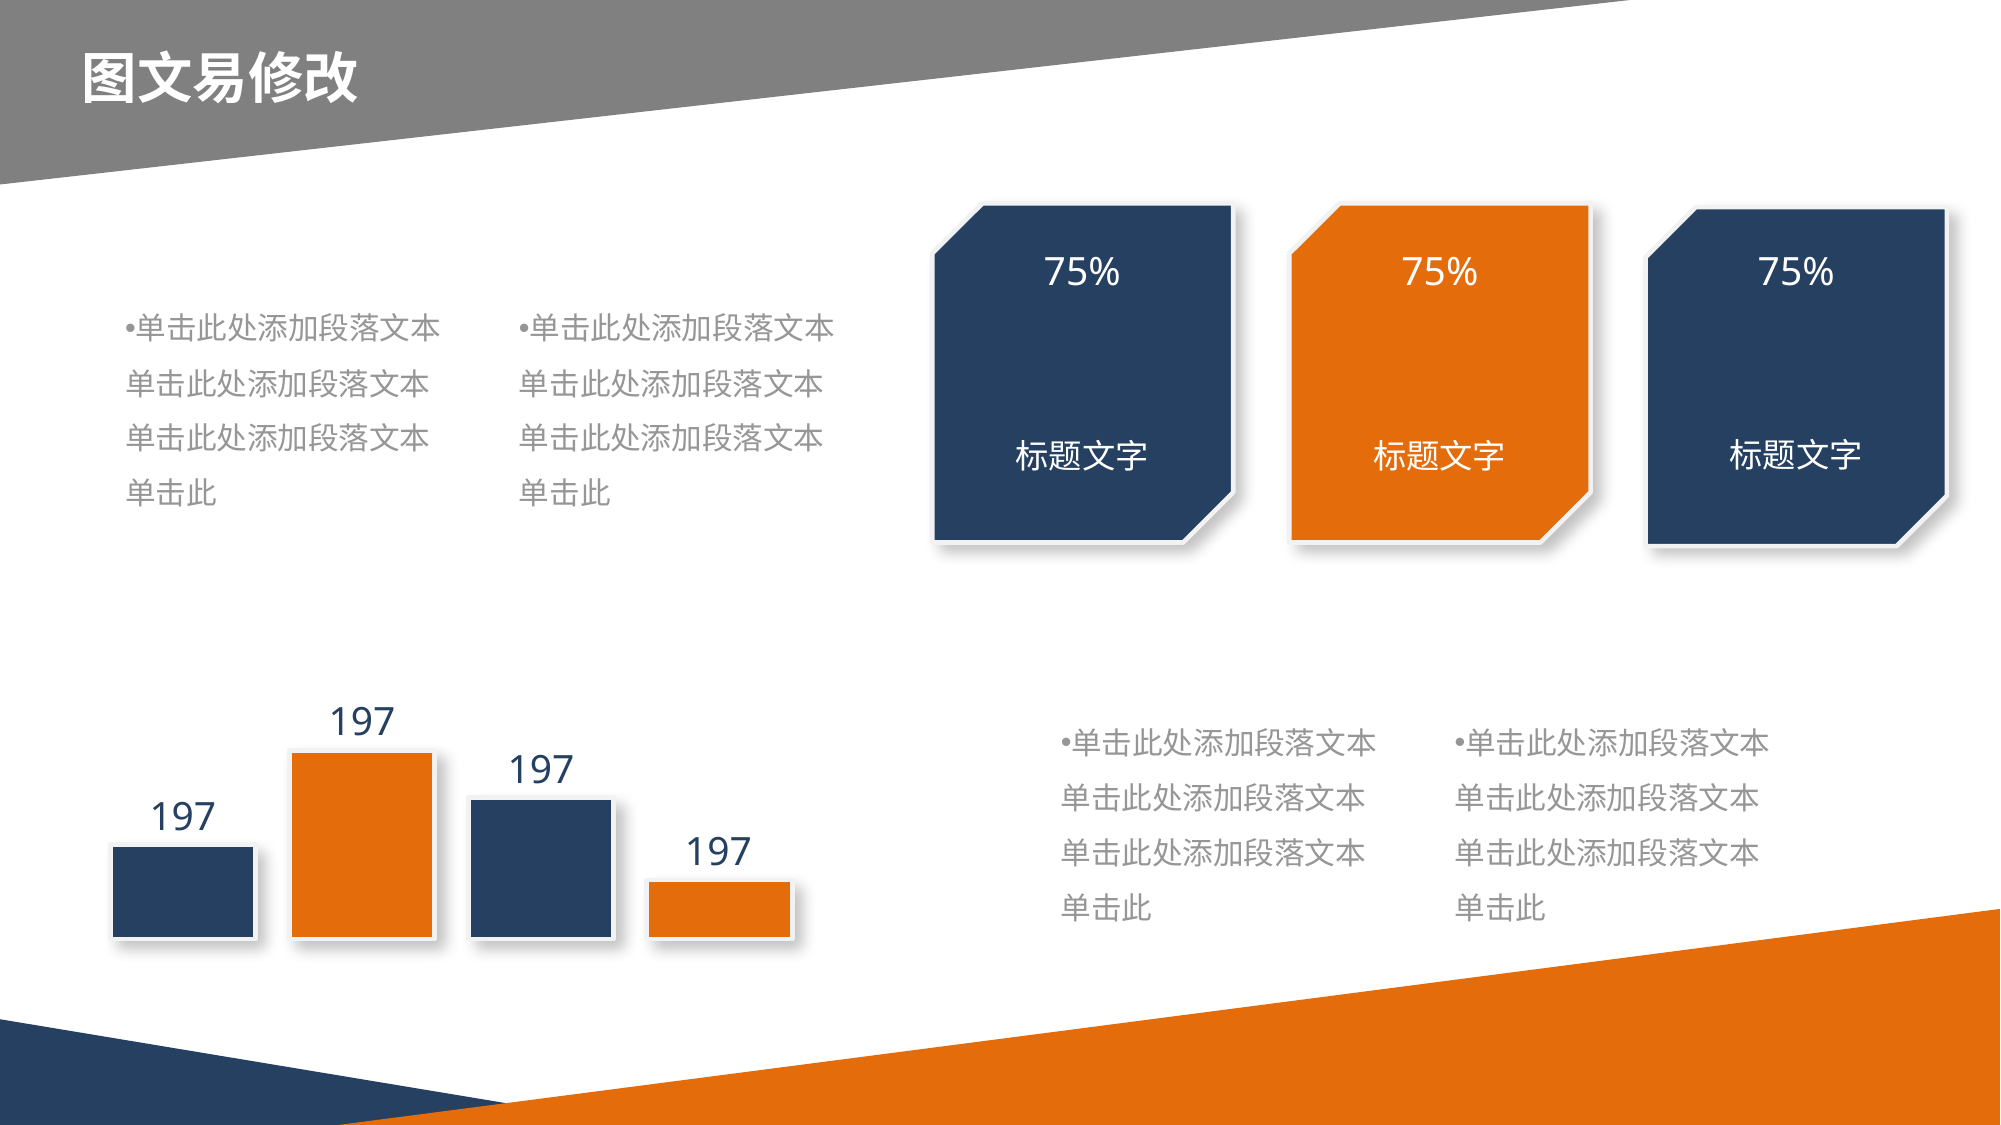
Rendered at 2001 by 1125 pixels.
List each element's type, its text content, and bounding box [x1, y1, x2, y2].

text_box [931, 203, 1234, 281]
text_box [1288, 203, 1591, 281]
text_box 图文易修改 [0, 42, 441, 110]
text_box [110, 283, 1804, 936]
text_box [1645, 206, 1948, 547]
